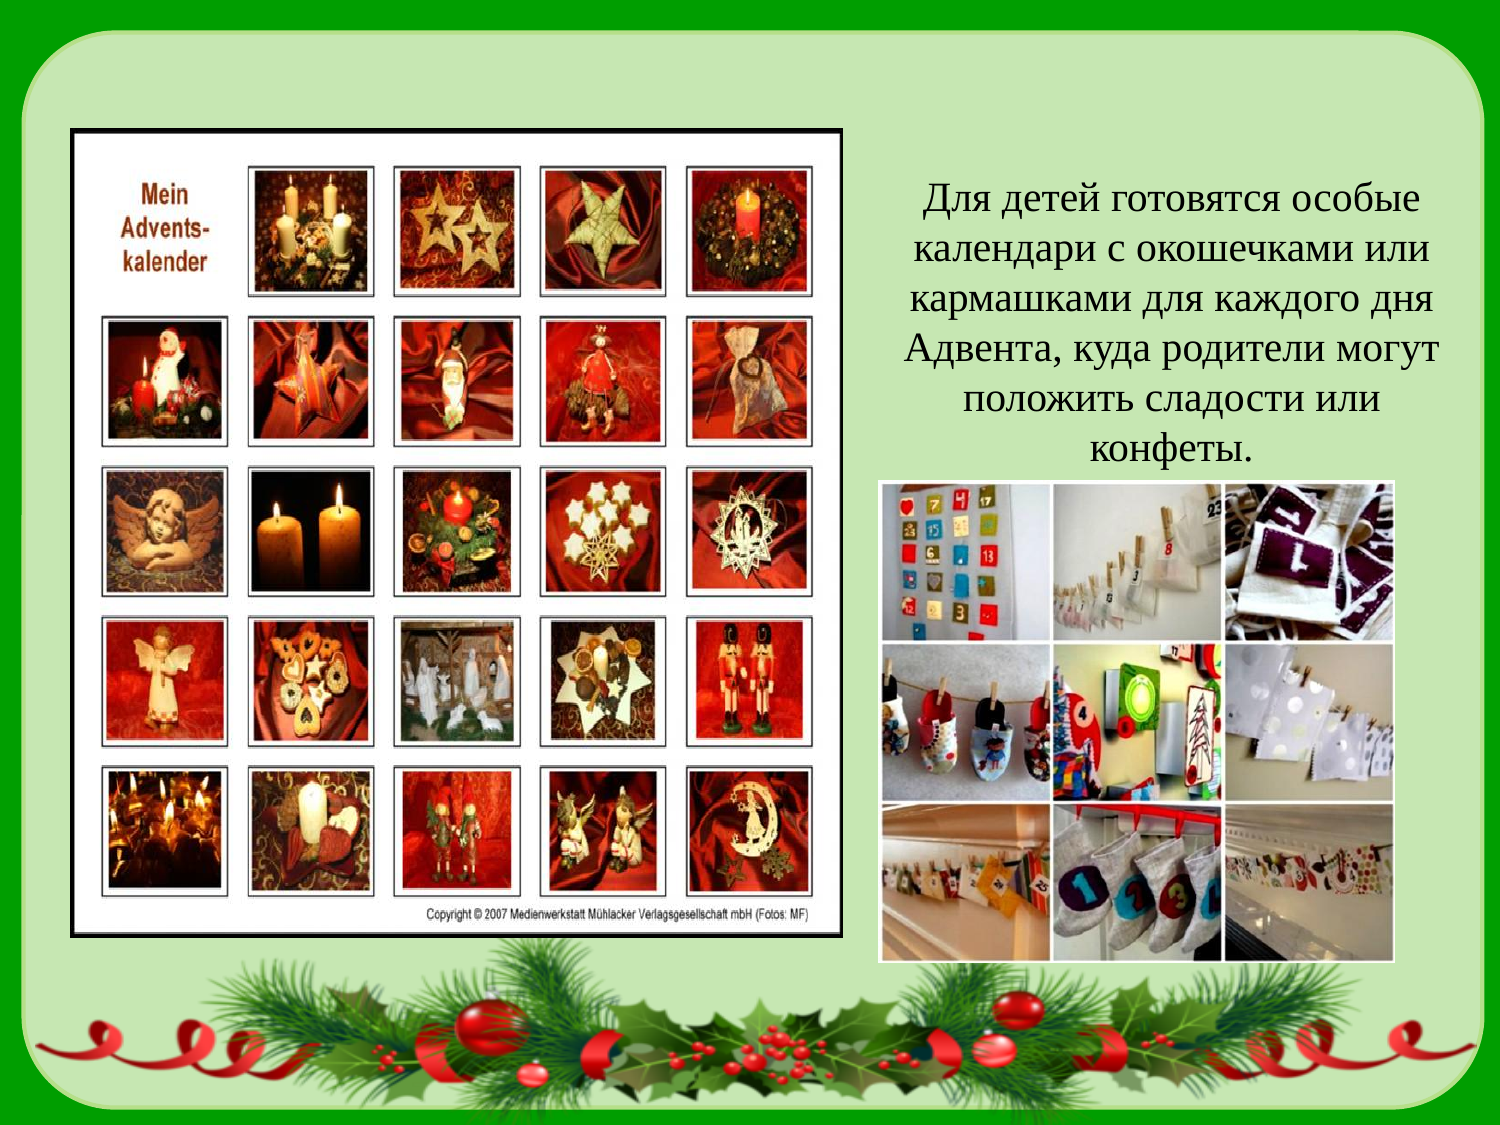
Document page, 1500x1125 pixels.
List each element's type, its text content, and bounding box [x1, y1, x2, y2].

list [70, 128, 843, 938]
picture [35, 480, 1477, 1125]
title Для детей готовятся особые календари с окошечками или кармашками для каждого дня Адвента, куда родители могут положить сладости или конфеты. [878, 46, 1465, 1043]
